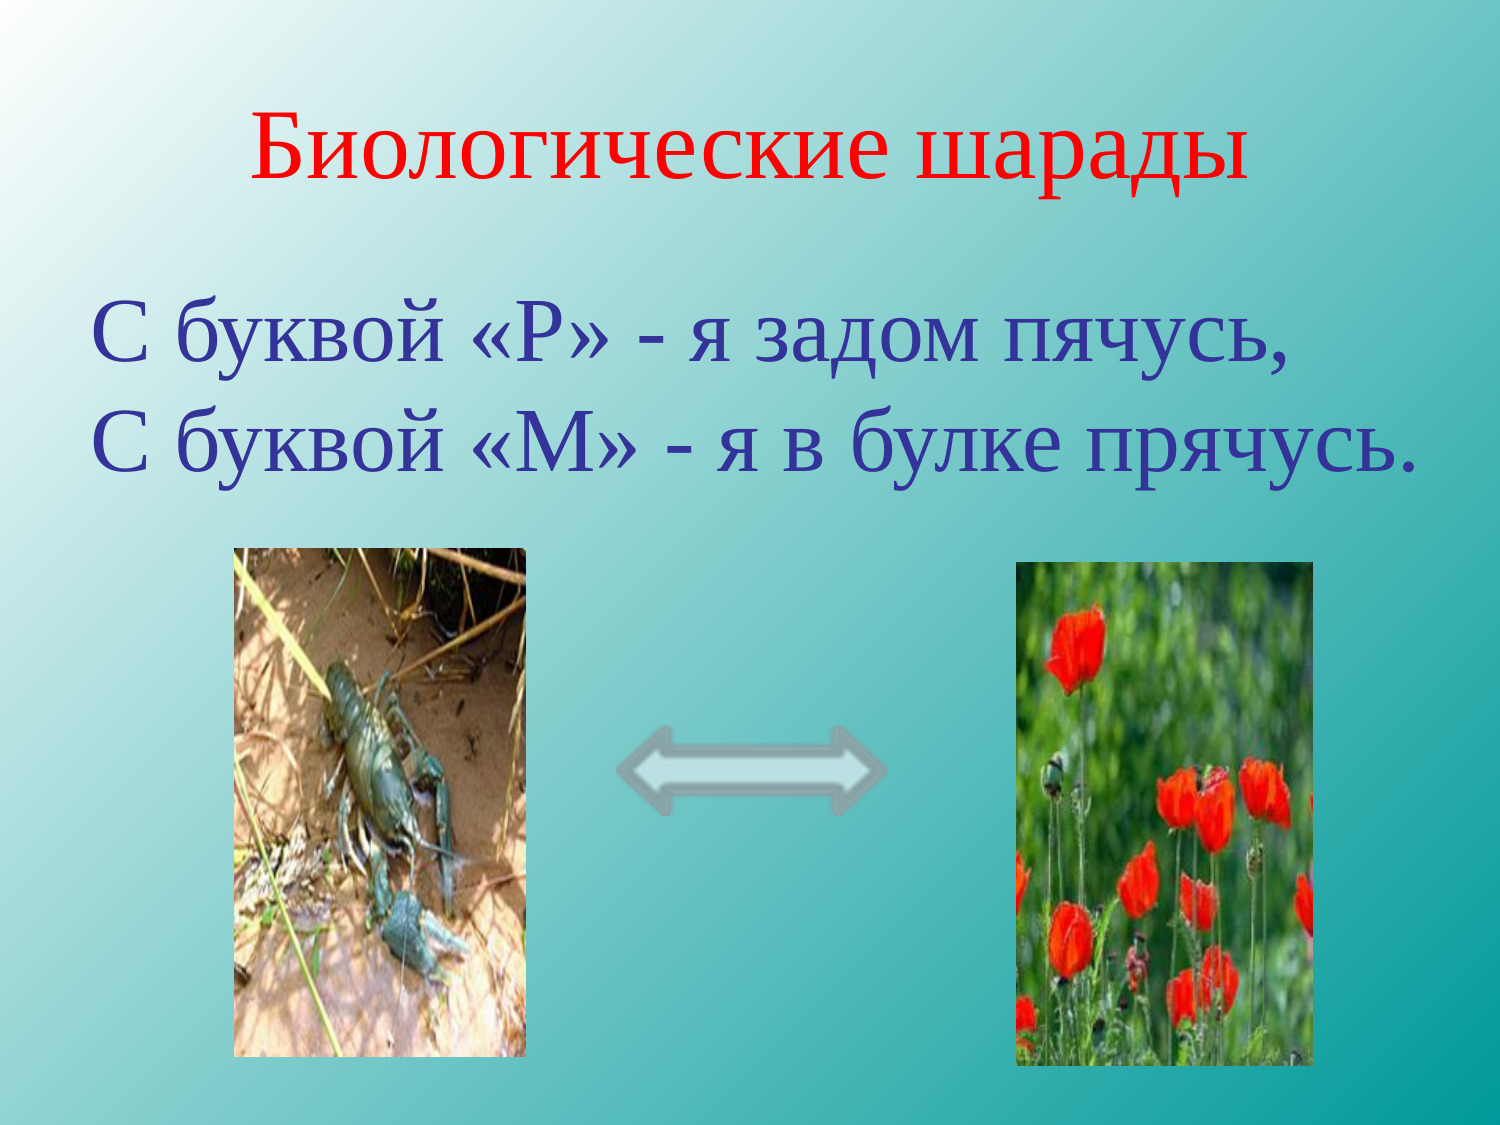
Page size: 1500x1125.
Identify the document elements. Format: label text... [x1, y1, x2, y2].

picture [1016, 562, 1313, 1067]
list С буквой «Р» - я задом пячусь, С буквой «М» - я в булке прячусь. [74, 262, 1483, 540]
picture [233, 548, 526, 1057]
picture [616, 725, 888, 816]
title Биологические шарады [74, 44, 1426, 233]
